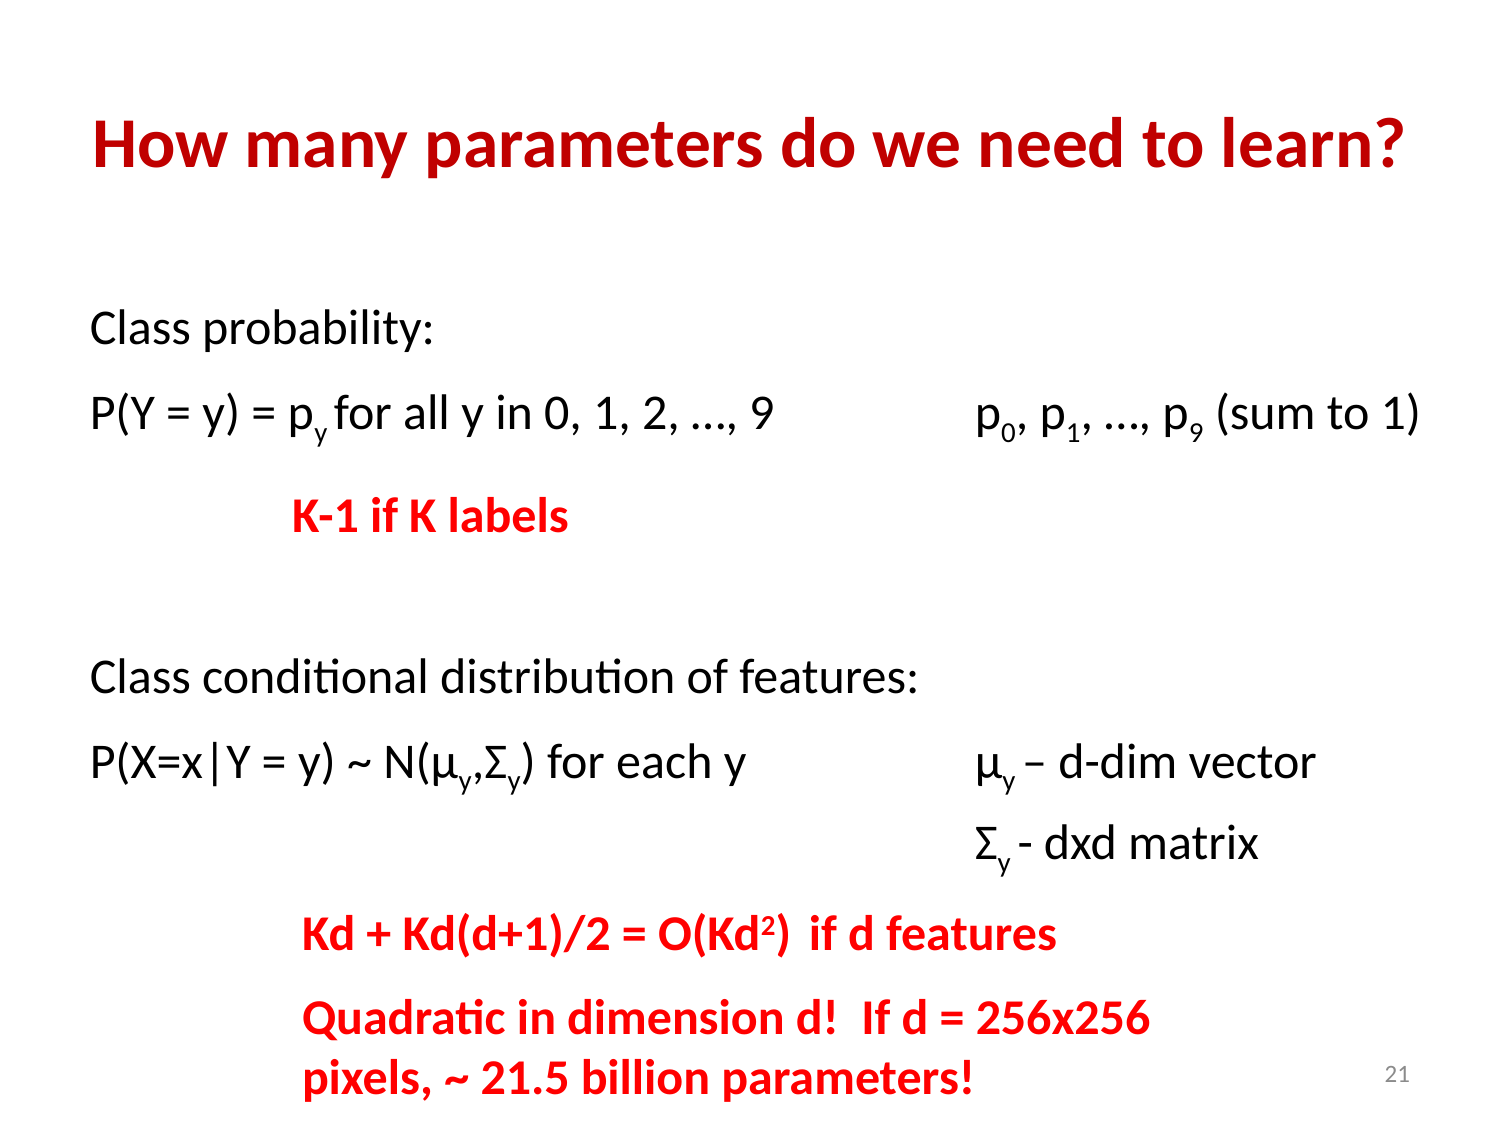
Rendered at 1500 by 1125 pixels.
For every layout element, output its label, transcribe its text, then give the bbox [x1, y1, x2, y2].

text_box Kd + Kd(d+1)/2 = O(Kd2) if d features Quadratic in dimension d! If d = 256x256 pixels, ~ 21.5 billion parameters! [287, 892, 1250, 1113]
slide_number 21 [1250, 1042, 1425, 1103]
text_box Class probability: P(Y = y) = py for all y in 0, 1, 2, …, 9 p0, p1, …, p9 (sum to 1) Class conditional distribution of features: P(X=x|Y = y) ~ N(μy,Σy) for each y μy – d-dim vector Σy - dxd matrix [73, 285, 1452, 878]
text_box K-1 if K labels [277, 474, 585, 550]
title How many parameters do we need to learn? [75, 45, 1425, 233]
